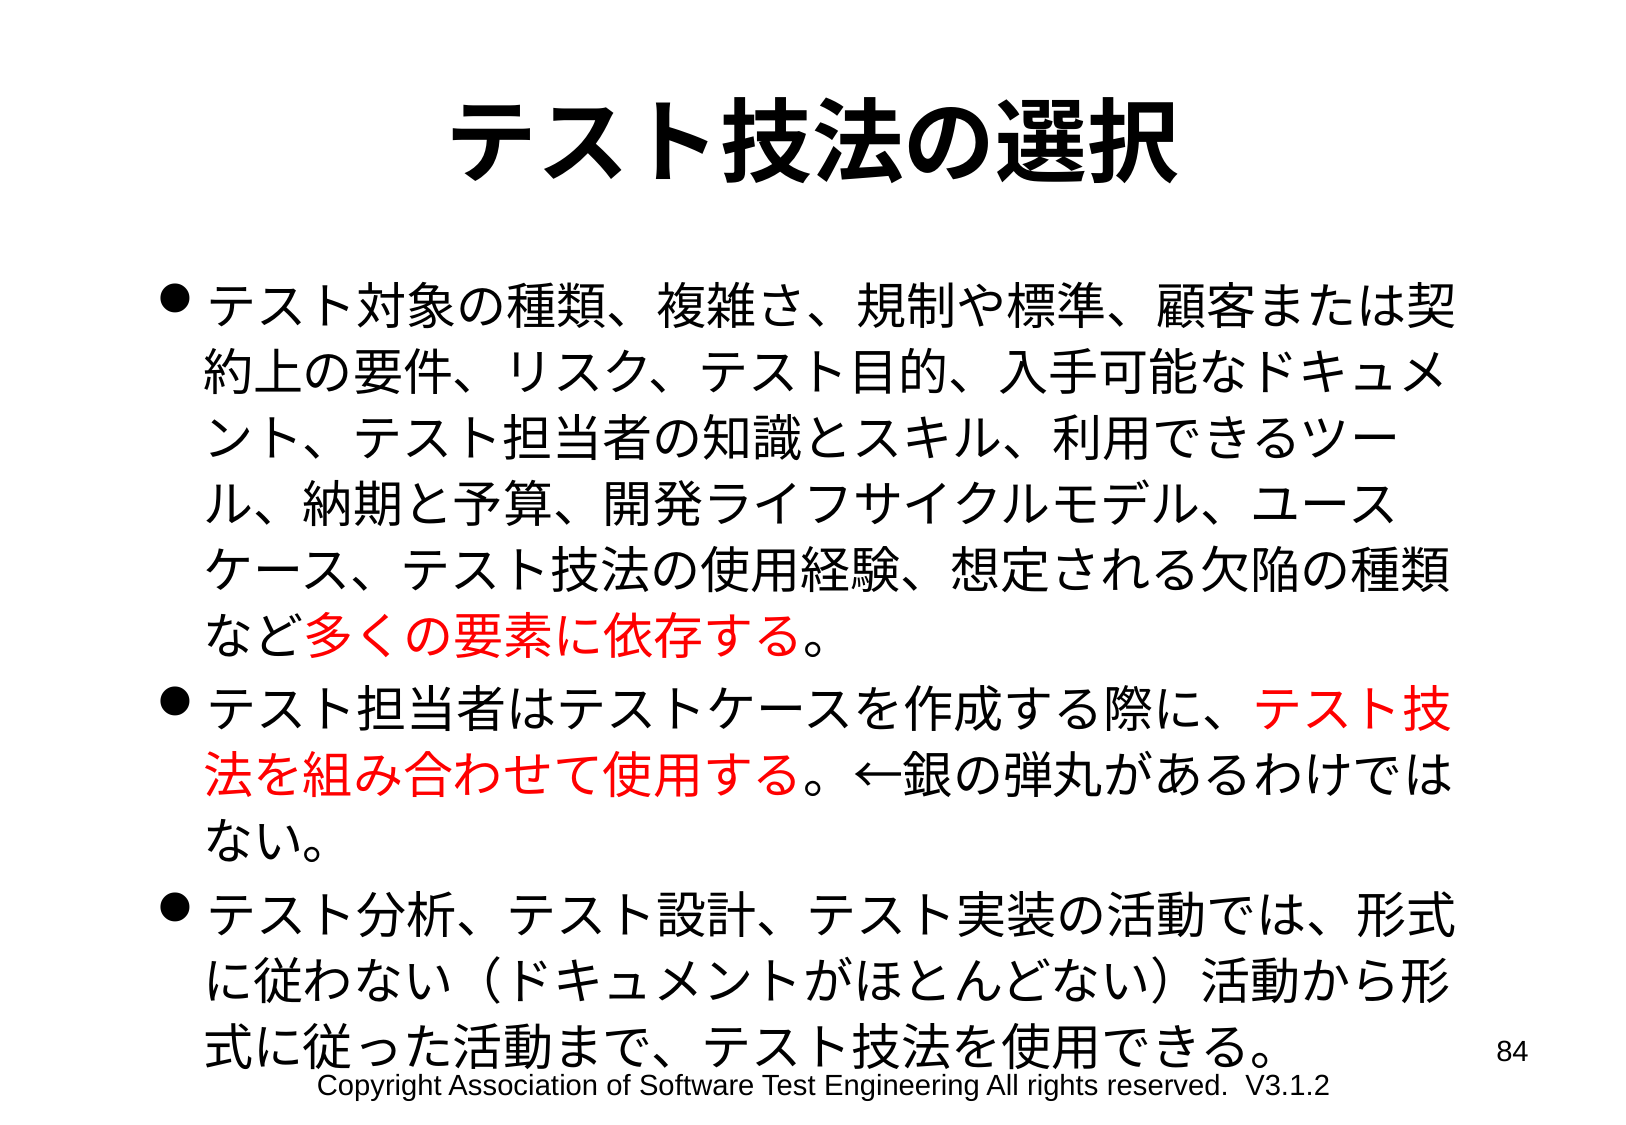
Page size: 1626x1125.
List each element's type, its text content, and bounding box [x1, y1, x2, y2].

title テスト技法の選択 [80, 44, 1544, 233]
text_box テスト対象の種類、複雑さ、規制や標準、顧客または契約上の要件、リスク、テスト目的、入手可能なドキュメント、テスト担当者の知識とスキル、利用できるツール、納期と予算、開発ライフサイクルモデル、ユースケース、テスト技法の使用経験、想定される欠陥の種類など多くの要素に依存する。 テスト担当者はテストケースを作成する際に、テスト技法を組み合わせて使用する。←銀の弾丸があるわけではない。 テスト分析、テスト設計、テスト実装の活動では、形式に従わない（ドキュメントがほとんどない）活動から形式に従った活動まで、テスト技法を使用できる。 [141, 260, 1483, 1083]
footer Copyright Association of Software Test Engineering All rights reserved. V3.1.2 [233, 1058, 1416, 1103]
slide_number 84 [1164, 1024, 1544, 1103]
